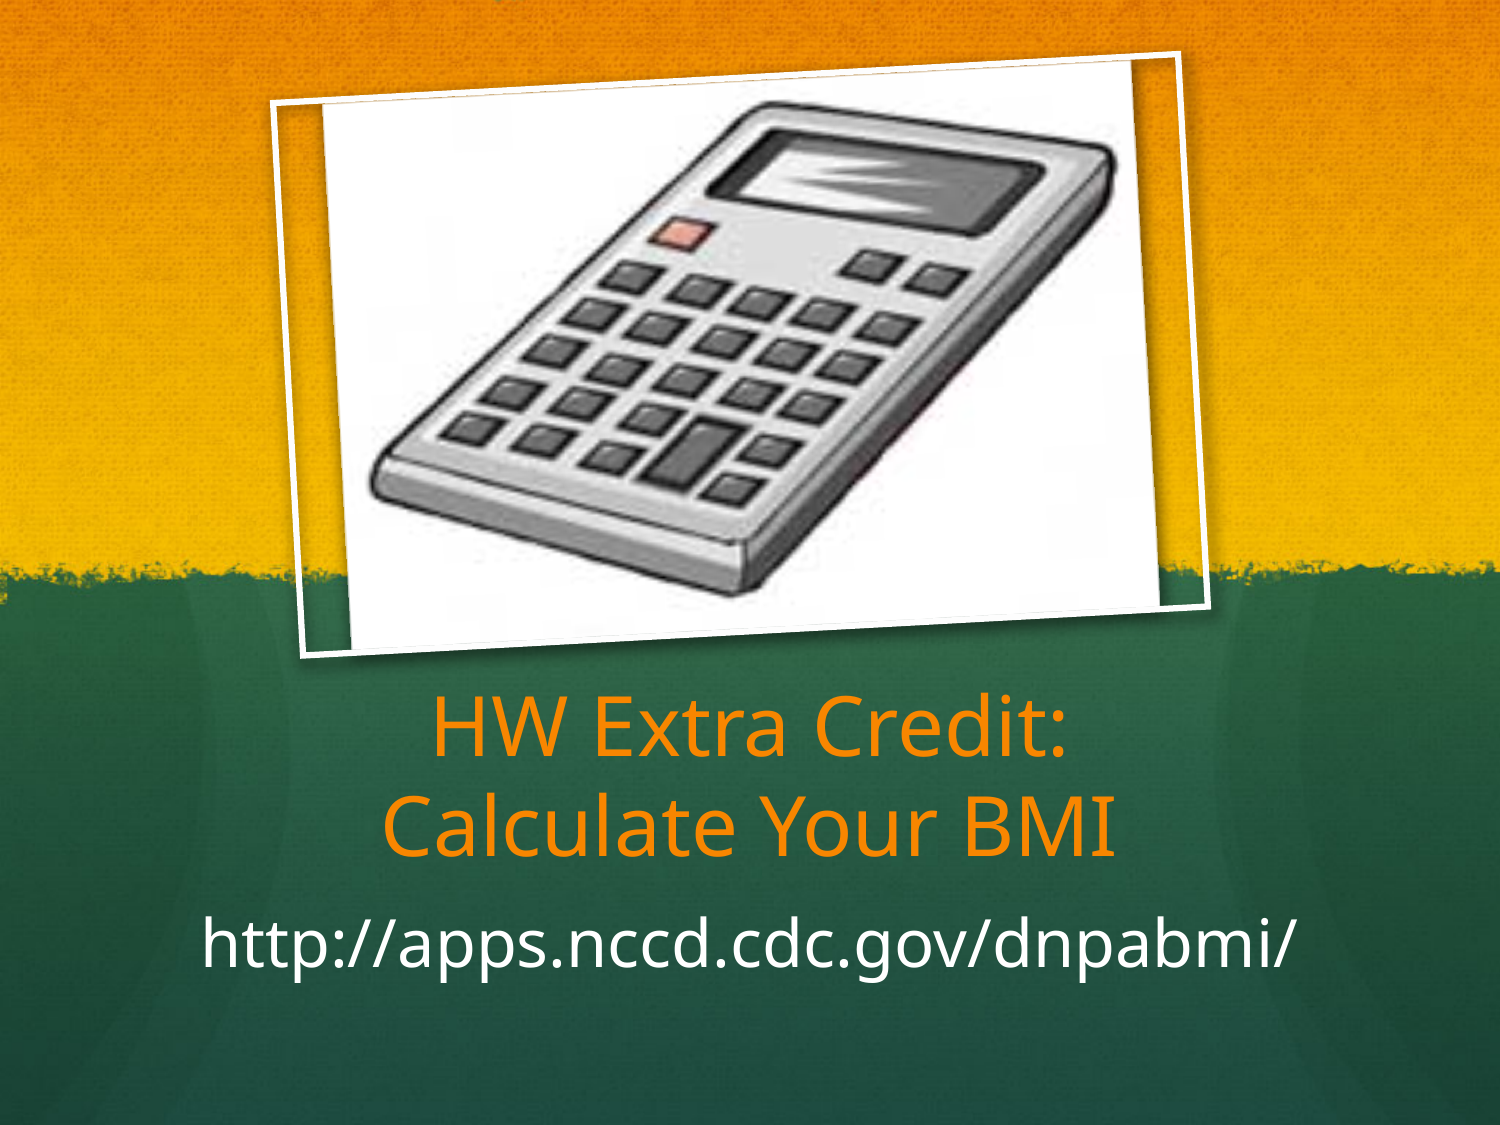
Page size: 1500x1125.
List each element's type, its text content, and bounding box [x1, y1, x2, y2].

list http://apps.nccd.cdc.gov/dnpabmi/ [125, 892, 1375, 1025]
picture [0, 0, 1500, 1125]
title HW Extra Credit: Calculate Your BMI [125, 699, 1375, 881]
